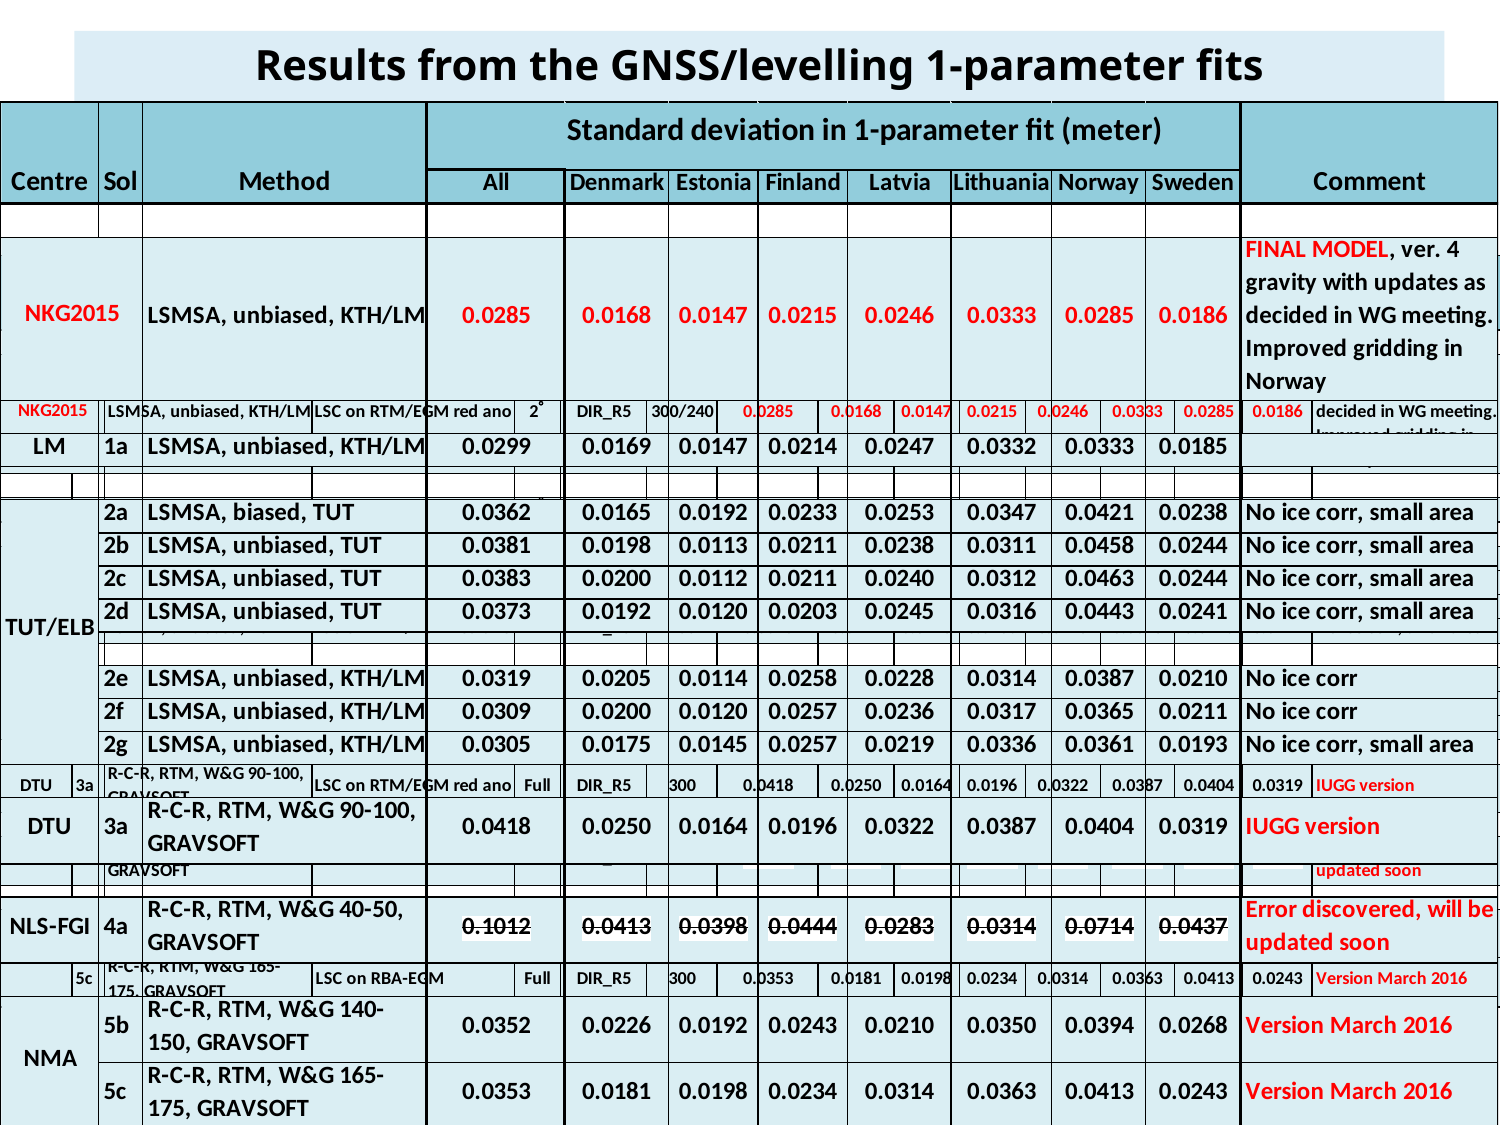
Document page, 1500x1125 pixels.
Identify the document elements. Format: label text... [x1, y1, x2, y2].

text_box Results from the GNSS/levelling 1-parameter fits [74, 30, 1445, 100]
picture [0, 101, 1500, 1125]
